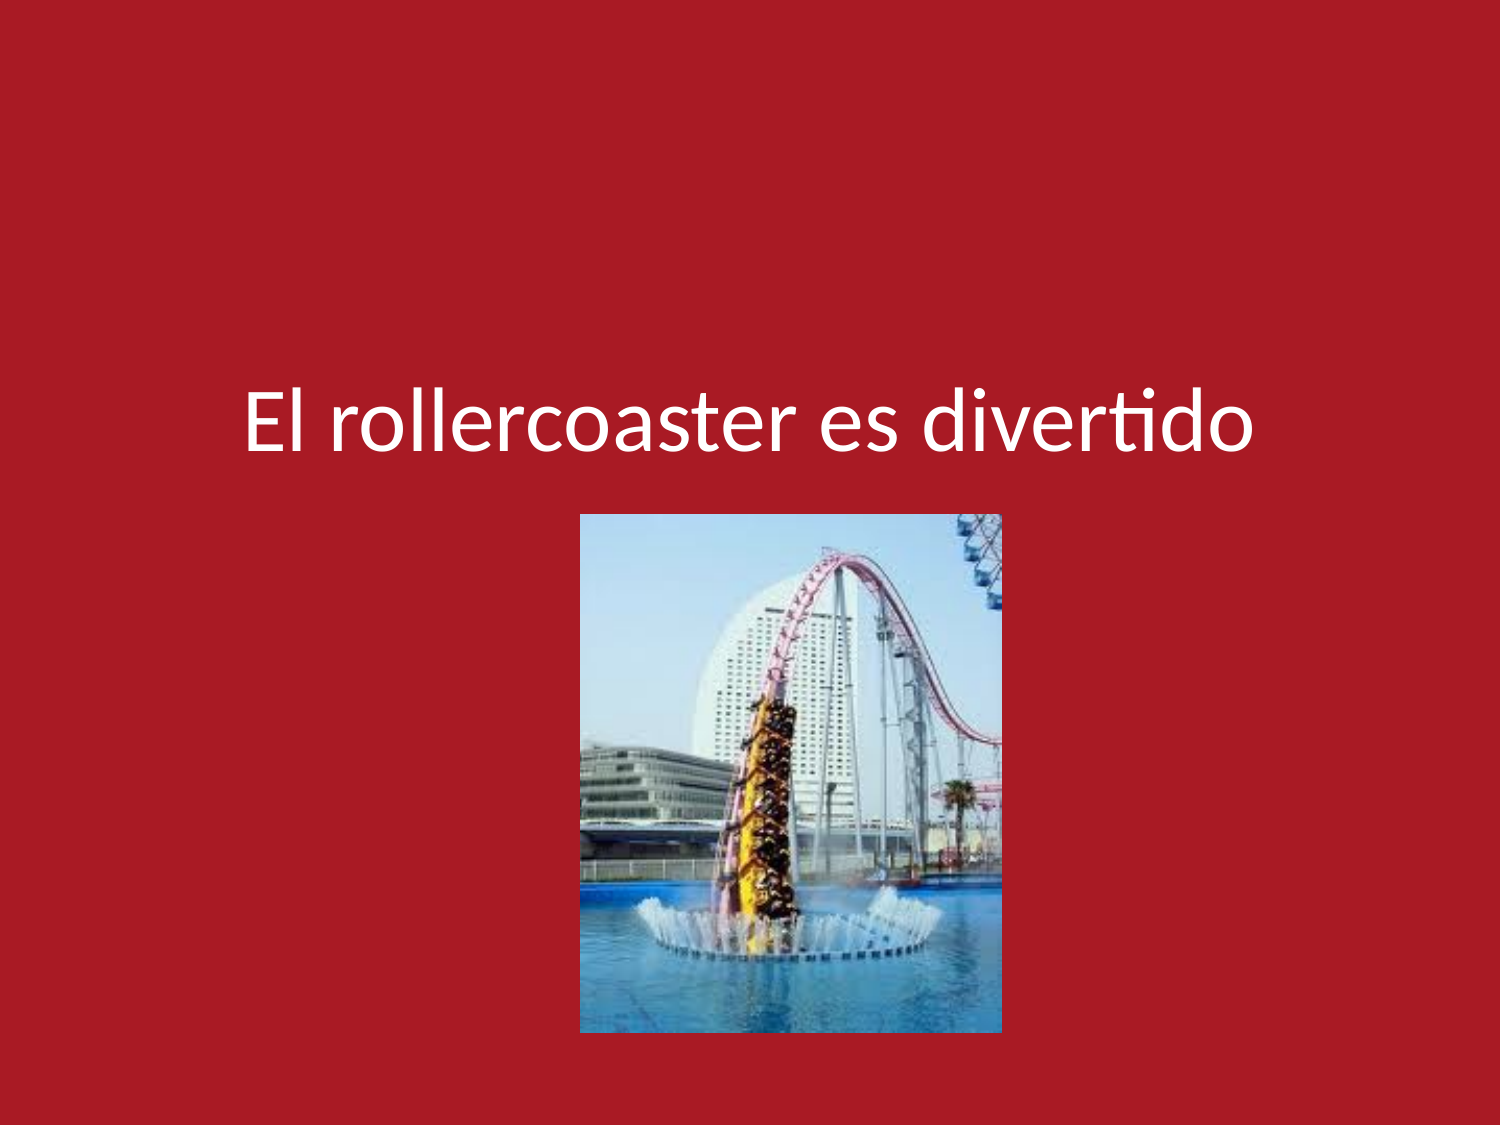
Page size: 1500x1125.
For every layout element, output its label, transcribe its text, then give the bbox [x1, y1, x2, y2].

picture [580, 514, 1002, 1034]
title El rollercoaster es divertido [75, 45, 1425, 1006]
